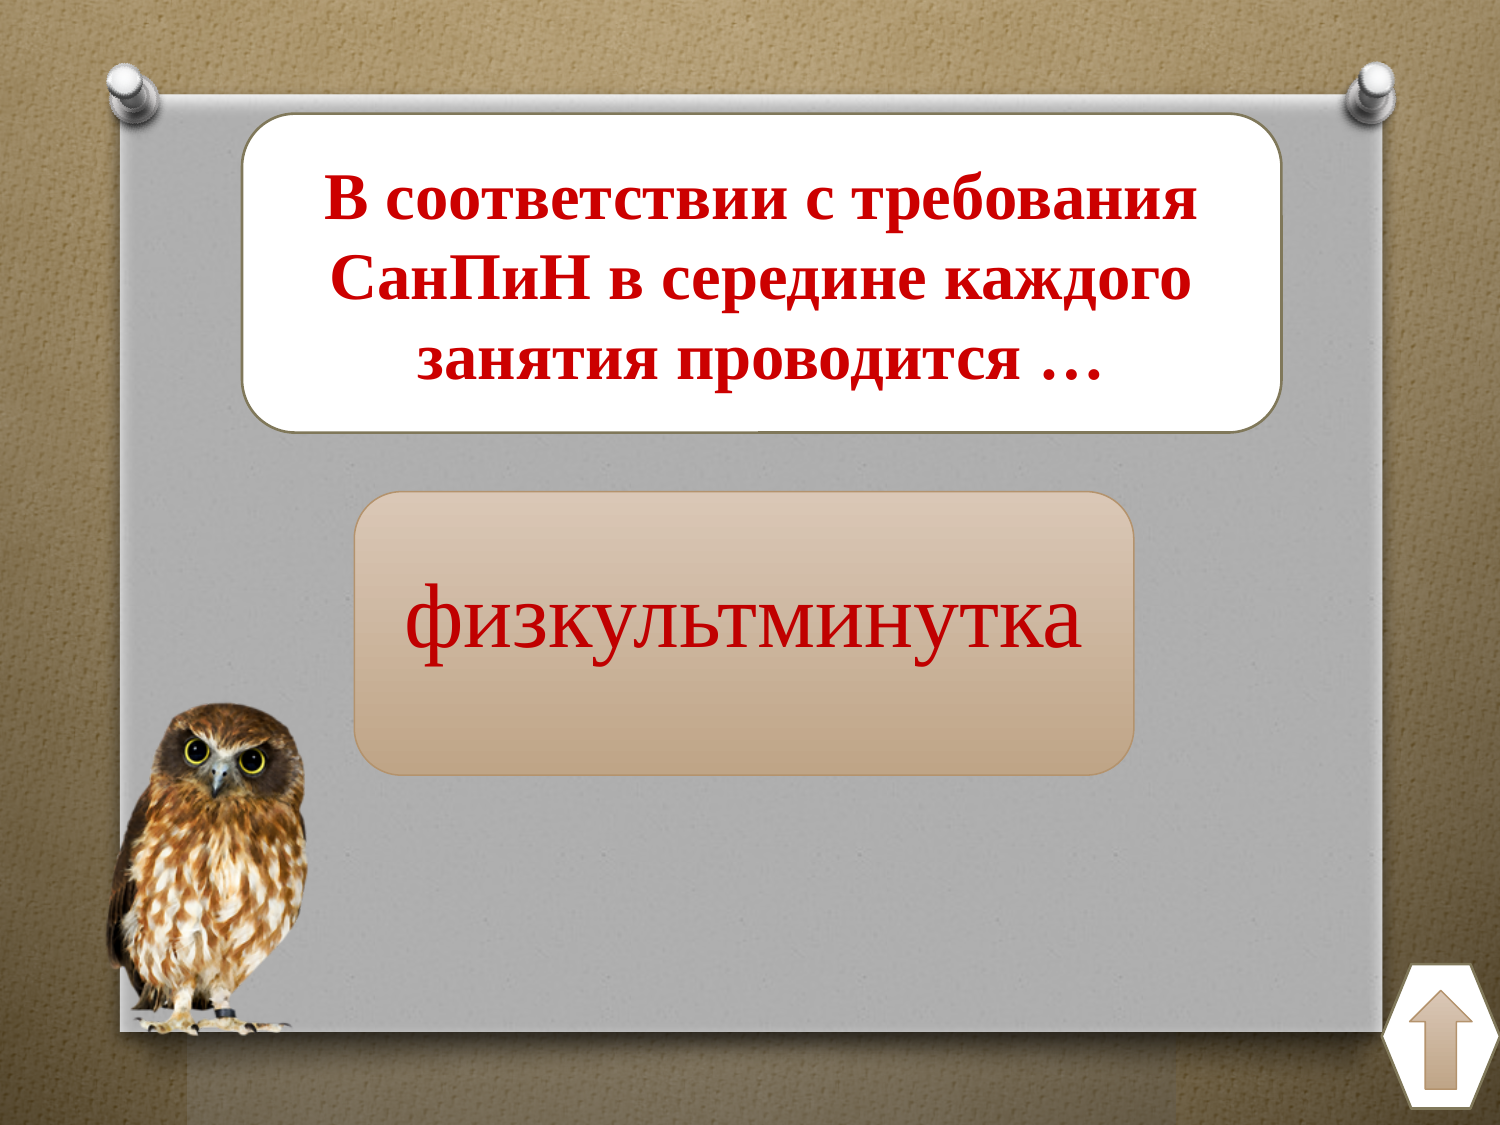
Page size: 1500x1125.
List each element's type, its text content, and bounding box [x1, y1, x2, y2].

picture [10, 673, 428, 1090]
text_box физкультминутка [353, 490, 1135, 776]
picture [75, 29, 198, 153]
text_box [1380, 962, 1500, 1110]
text_box В соответствии с требования СанПиН в середине каждого занятия проводится … [240, 112, 1283, 434]
picture [1317, 35, 1439, 156]
text_box [1408, 989, 1473, 1090]
